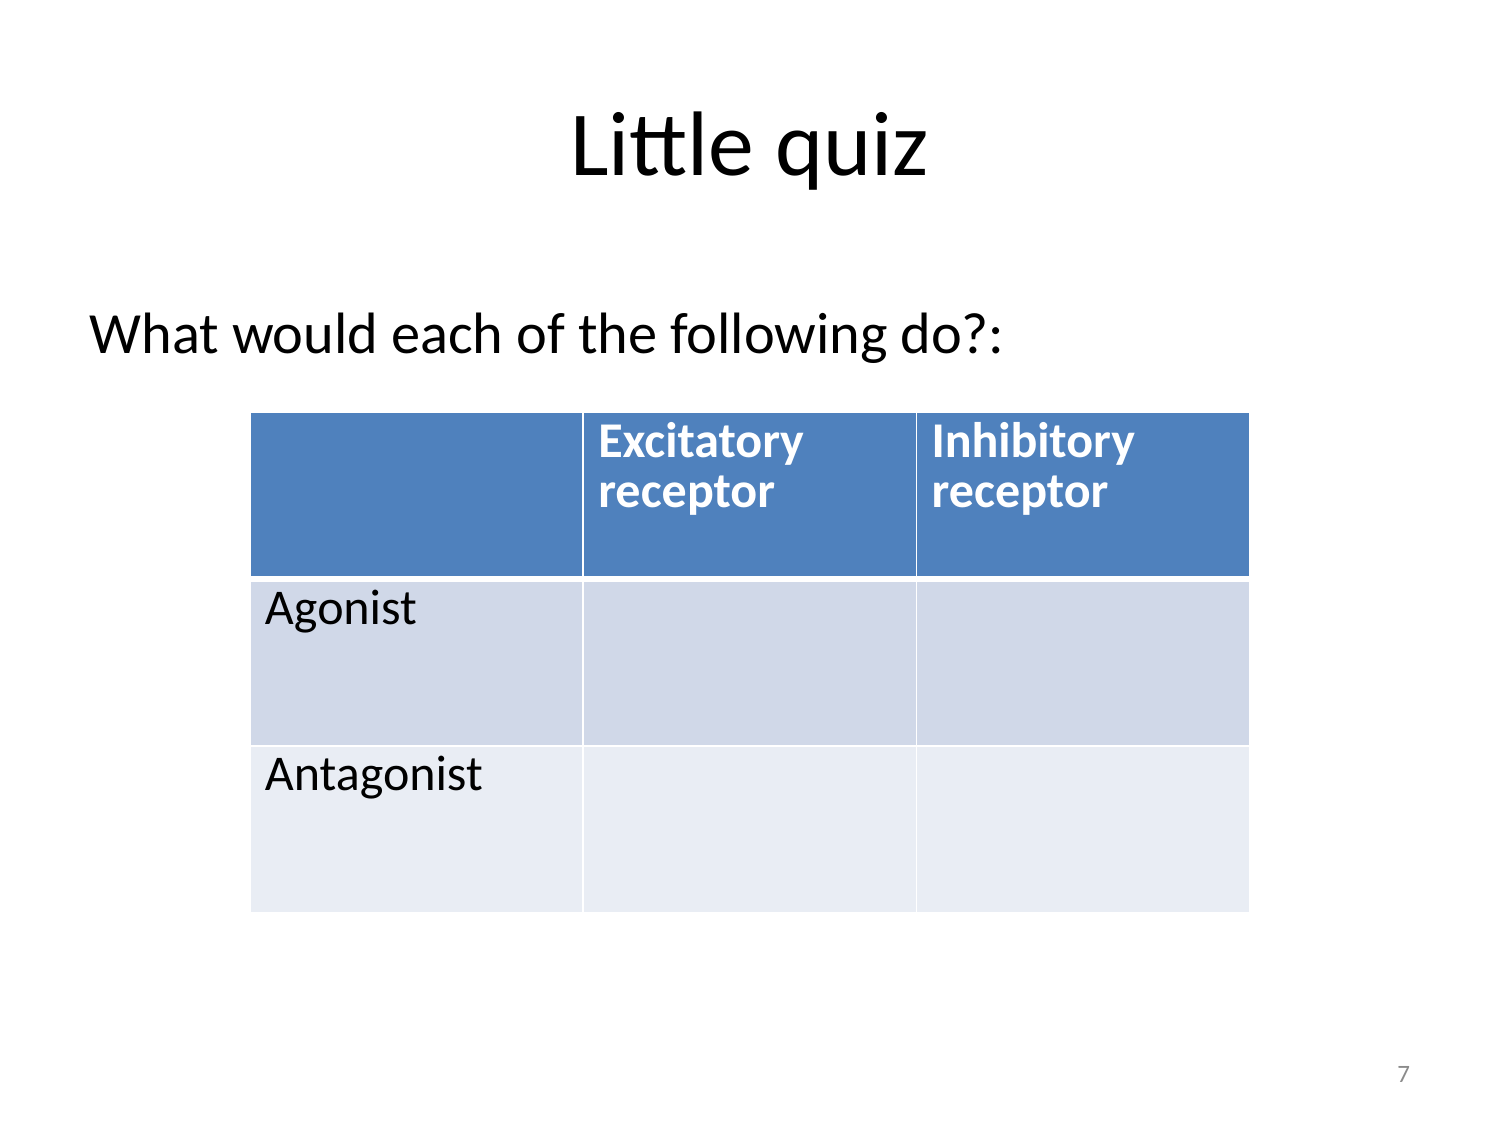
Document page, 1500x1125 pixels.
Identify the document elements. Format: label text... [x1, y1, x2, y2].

table_cell [584, 582, 916, 745]
text_box What would each of the following do?: [74, 287, 1425, 373]
table_header Inhibitory receptor [917, 413, 1249, 576]
table_cell Agonist [251, 582, 582, 745]
slide_number 7 [1074, 1042, 1425, 1103]
table_cell [917, 582, 1249, 745]
table_cell [917, 747, 1249, 912]
table_header [251, 413, 582, 576]
title Little quiz [74, 44, 1426, 233]
table_header Excitatory receptor [584, 413, 916, 576]
table_cell Antagonist [251, 747, 582, 912]
table_cell [584, 747, 916, 912]
